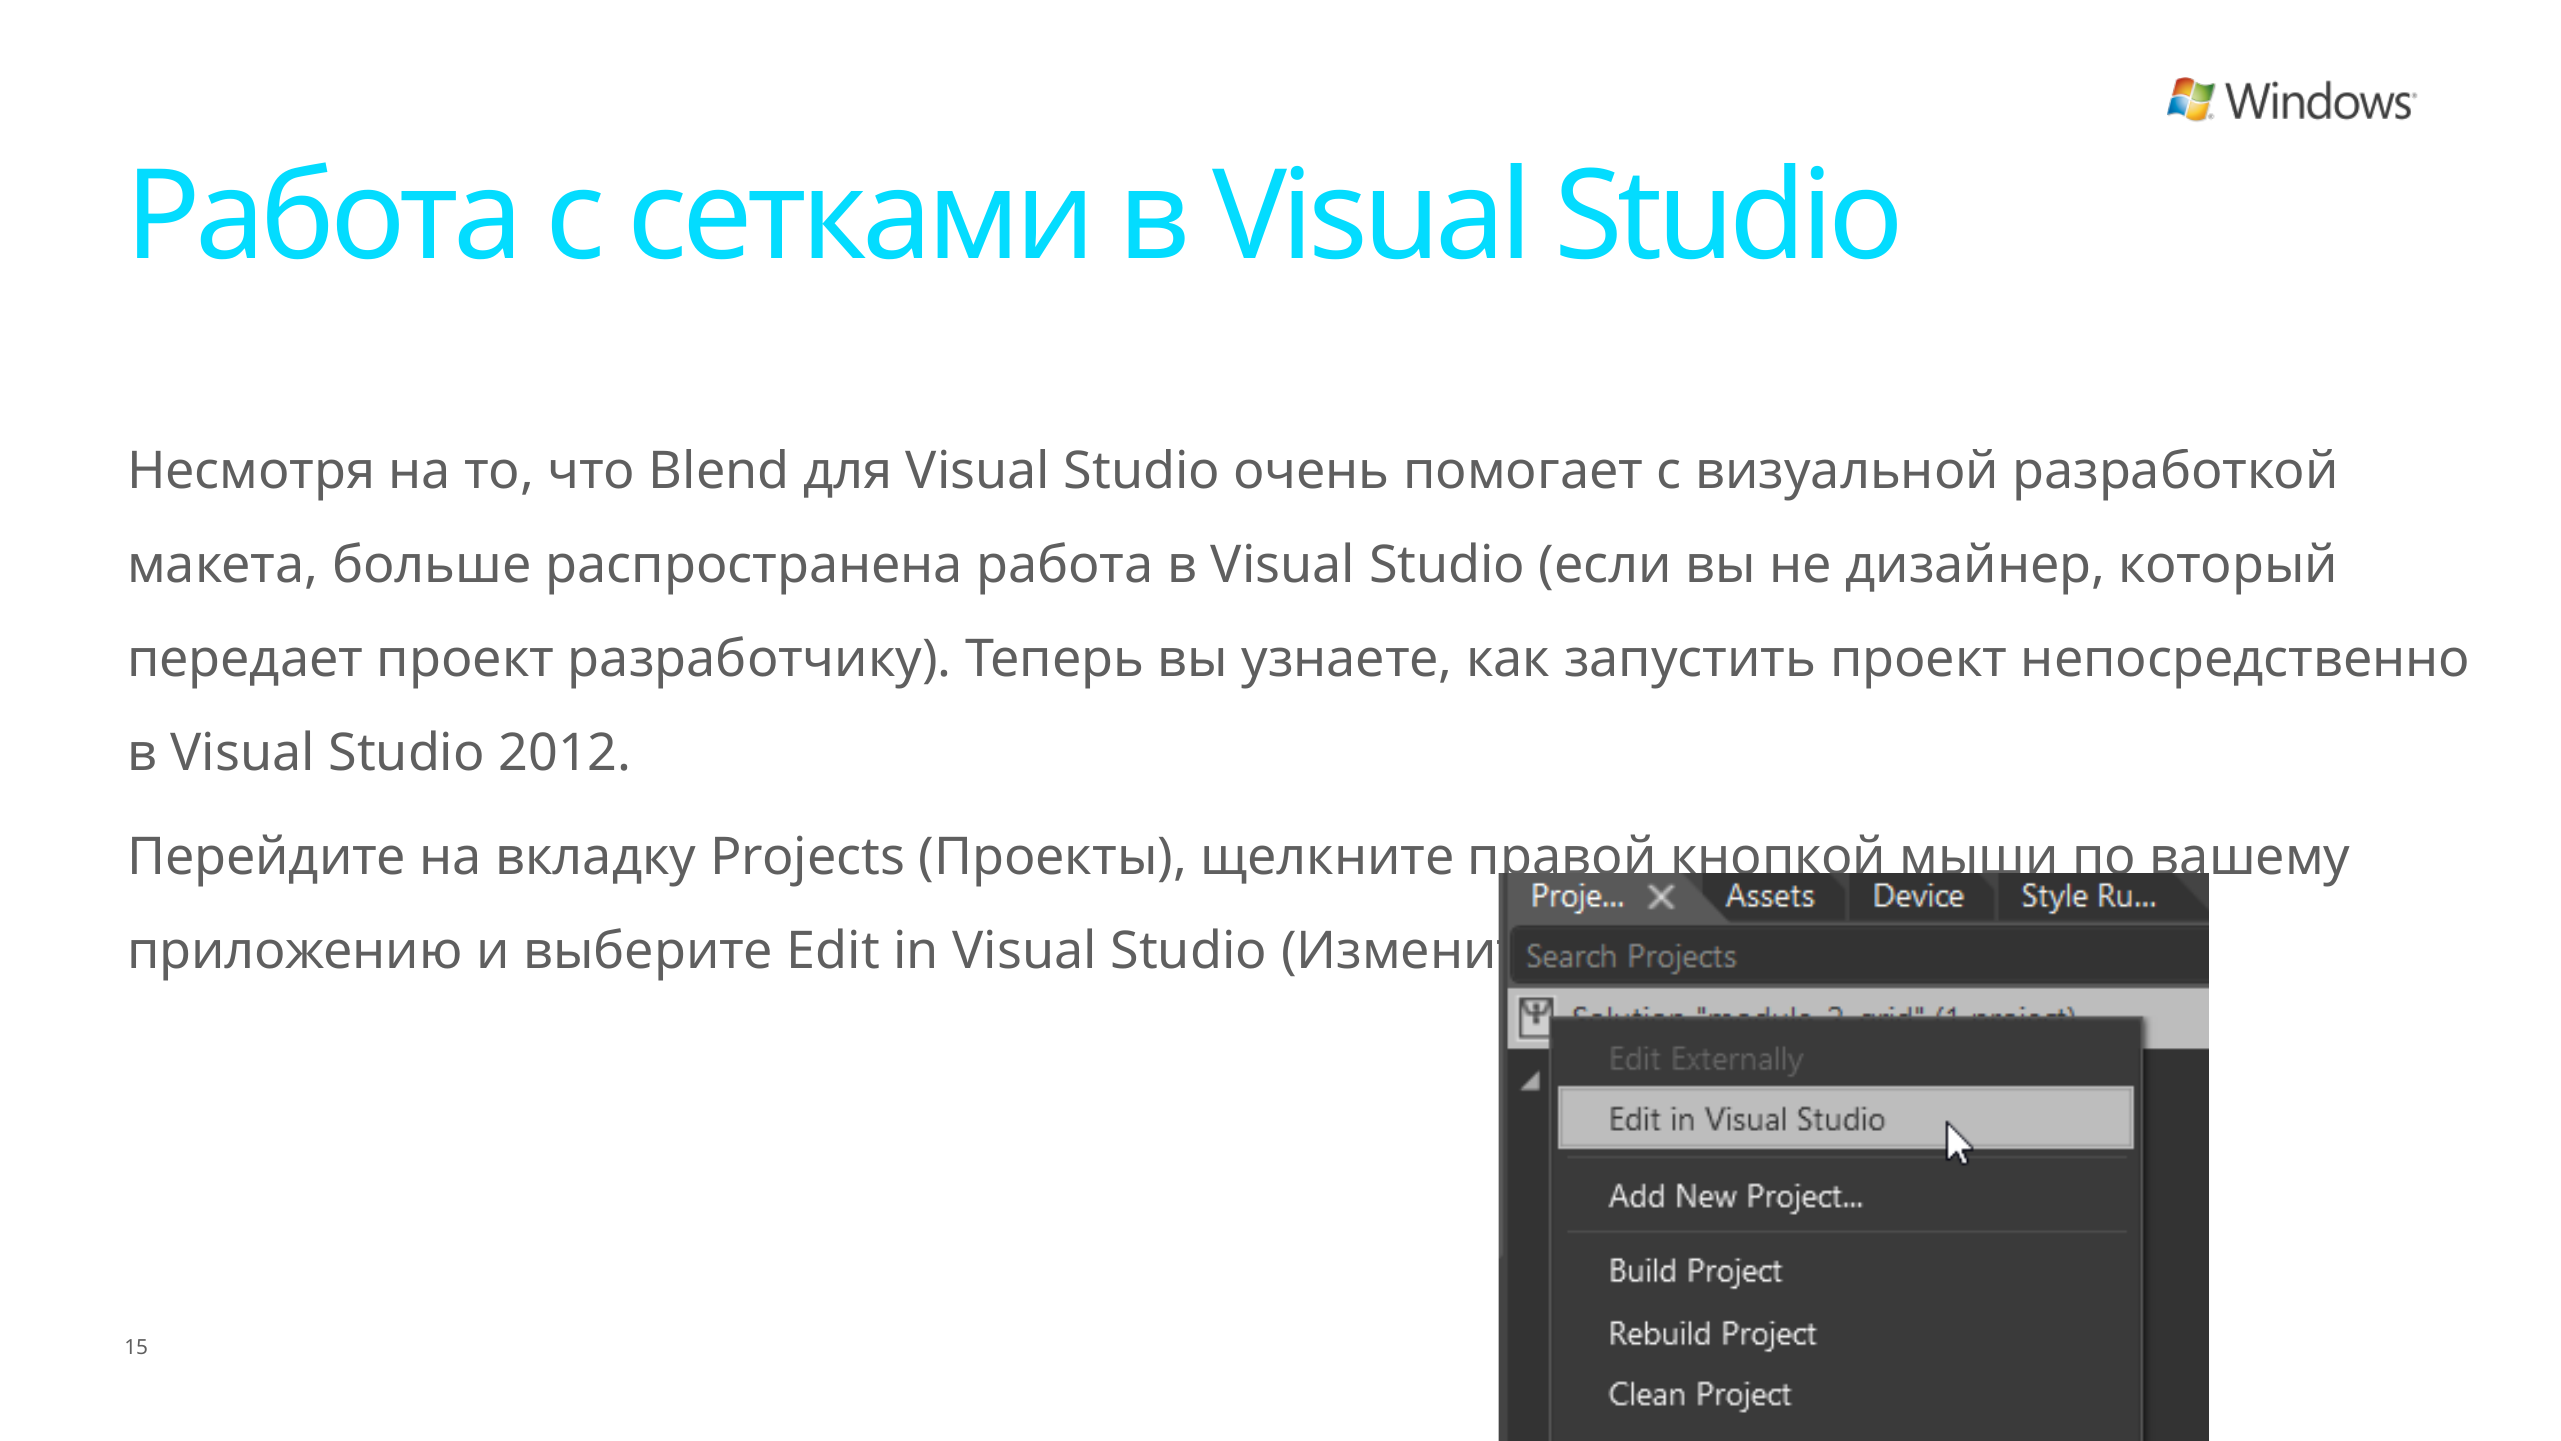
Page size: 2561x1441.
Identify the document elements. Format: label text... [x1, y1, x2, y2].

list Несмотря на то, что Blend для Visual Studio очень помогает с визуальной разработкой макета, больше распространена работа в Visual Studio (если вы не дизайнер, который передает проект разработчику). Теперь вы узнаете, как запустить проект непосредственно в Visual Studio 2012. Перейдите на вкладку Projects (Проекты), щелкните правой кнопкой мыши по вашему приложению и выберите Edit in Visual Studio (Изменить в Visual Studio). [127, 405, 2499, 1014]
picture [1498, 872, 2210, 1441]
title Работа с сетками в Visual Studio [125, 48, 2468, 286]
